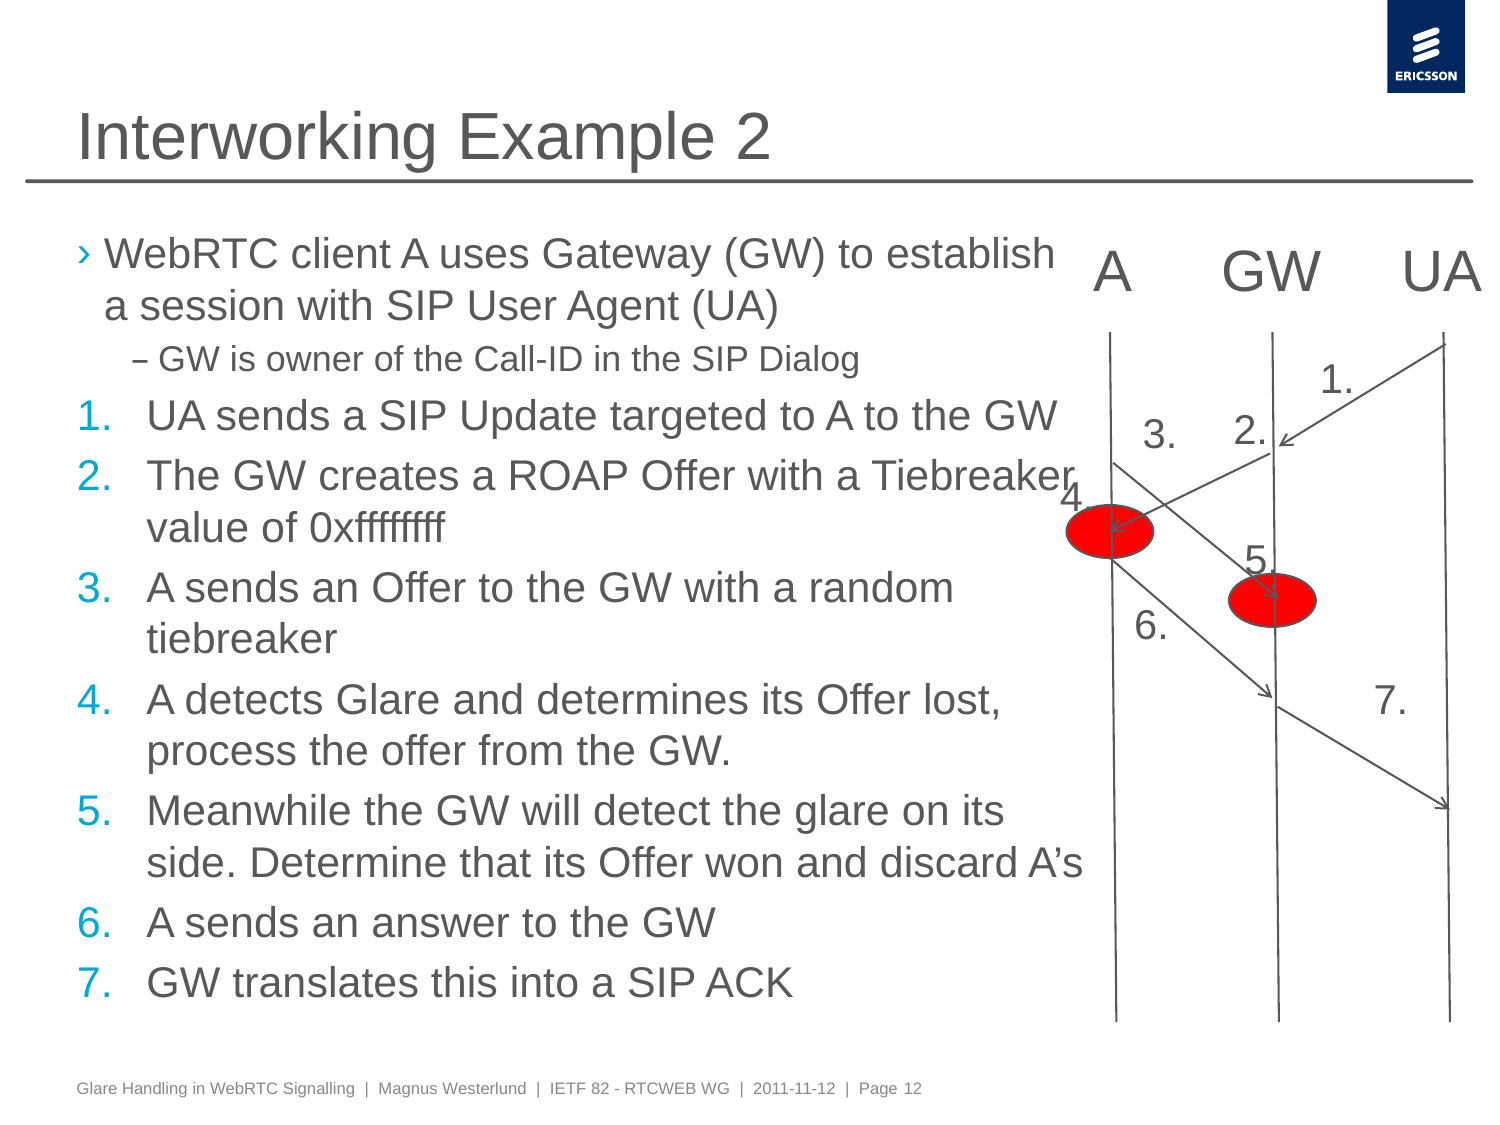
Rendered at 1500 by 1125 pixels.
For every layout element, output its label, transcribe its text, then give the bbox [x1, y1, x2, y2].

text_box [1285, 577, 1316, 626]
text_box [1100, 528, 1104, 558]
text_box A [1078, 225, 1148, 311]
text_box 3. [1127, 399, 1193, 451]
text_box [1272, 331, 1280, 711]
text_box 7. [1358, 665, 1424, 705]
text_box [1109, 557, 1273, 699]
text_box 4. [1045, 462, 1103, 528]
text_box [1277, 706, 1451, 810]
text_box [1109, 706, 1117, 1023]
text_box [1285, 343, 1447, 447]
list WebRTC client A uses Gateway (GW) to establish a session with SIP User Agent (UA) GW is owner of the Call-ID in the SIP Dialog UA sends a SIP Update targeted to A to the GW The GW creates a ROAP Offer with a Tiebreaker value of 0xffffffff A sends an Offer to the GW with a random tiebreaker A detects Glare and determines its Offer lost, process the offer from the GW. Meanwhile the GW will detect the glare on its side. Determine that its Offer won and discard A’s A sends an answer to the GW GW translates this into a SIP ACK [64, 225, 1100, 1038]
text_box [1443, 817, 1451, 1023]
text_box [1443, 331, 1451, 347]
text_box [1443, 450, 1451, 706]
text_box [1109, 331, 1117, 452]
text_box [1109, 453, 1267, 532]
text_box 5. [1286, 525, 1295, 591]
text_box UA [1387, 225, 1498, 311]
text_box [1112, 540, 1267, 556]
text_box 2. [1218, 395, 1267, 451]
title Interworking Example 2 [64, 91, 1349, 173]
text_box GW [1206, 225, 1337, 311]
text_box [1272, 812, 1280, 1023]
